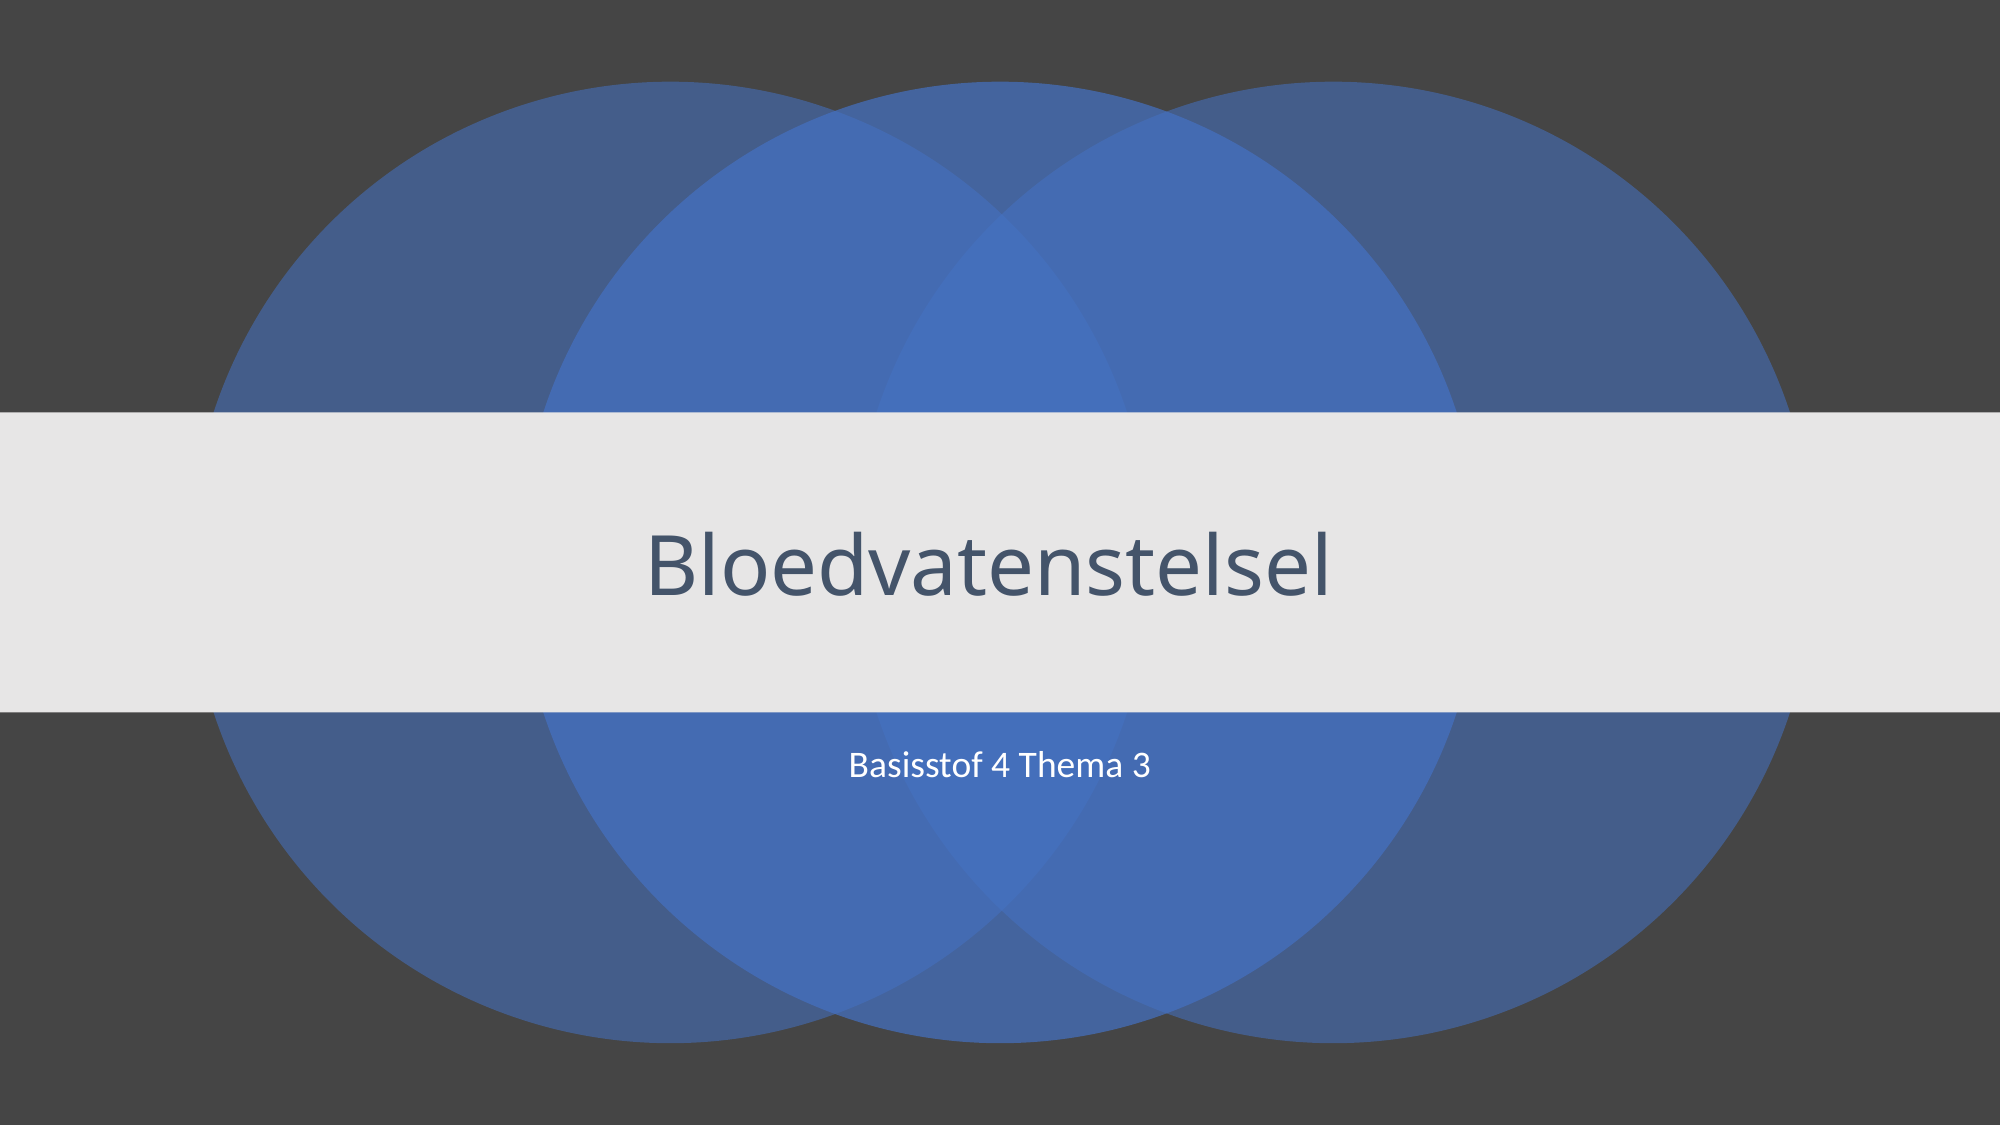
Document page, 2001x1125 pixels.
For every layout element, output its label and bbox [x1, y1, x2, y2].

text_box [1814, 411, 2000, 713]
text_box [189, 81, 1814, 1044]
text_box [0, 411, 189, 713]
